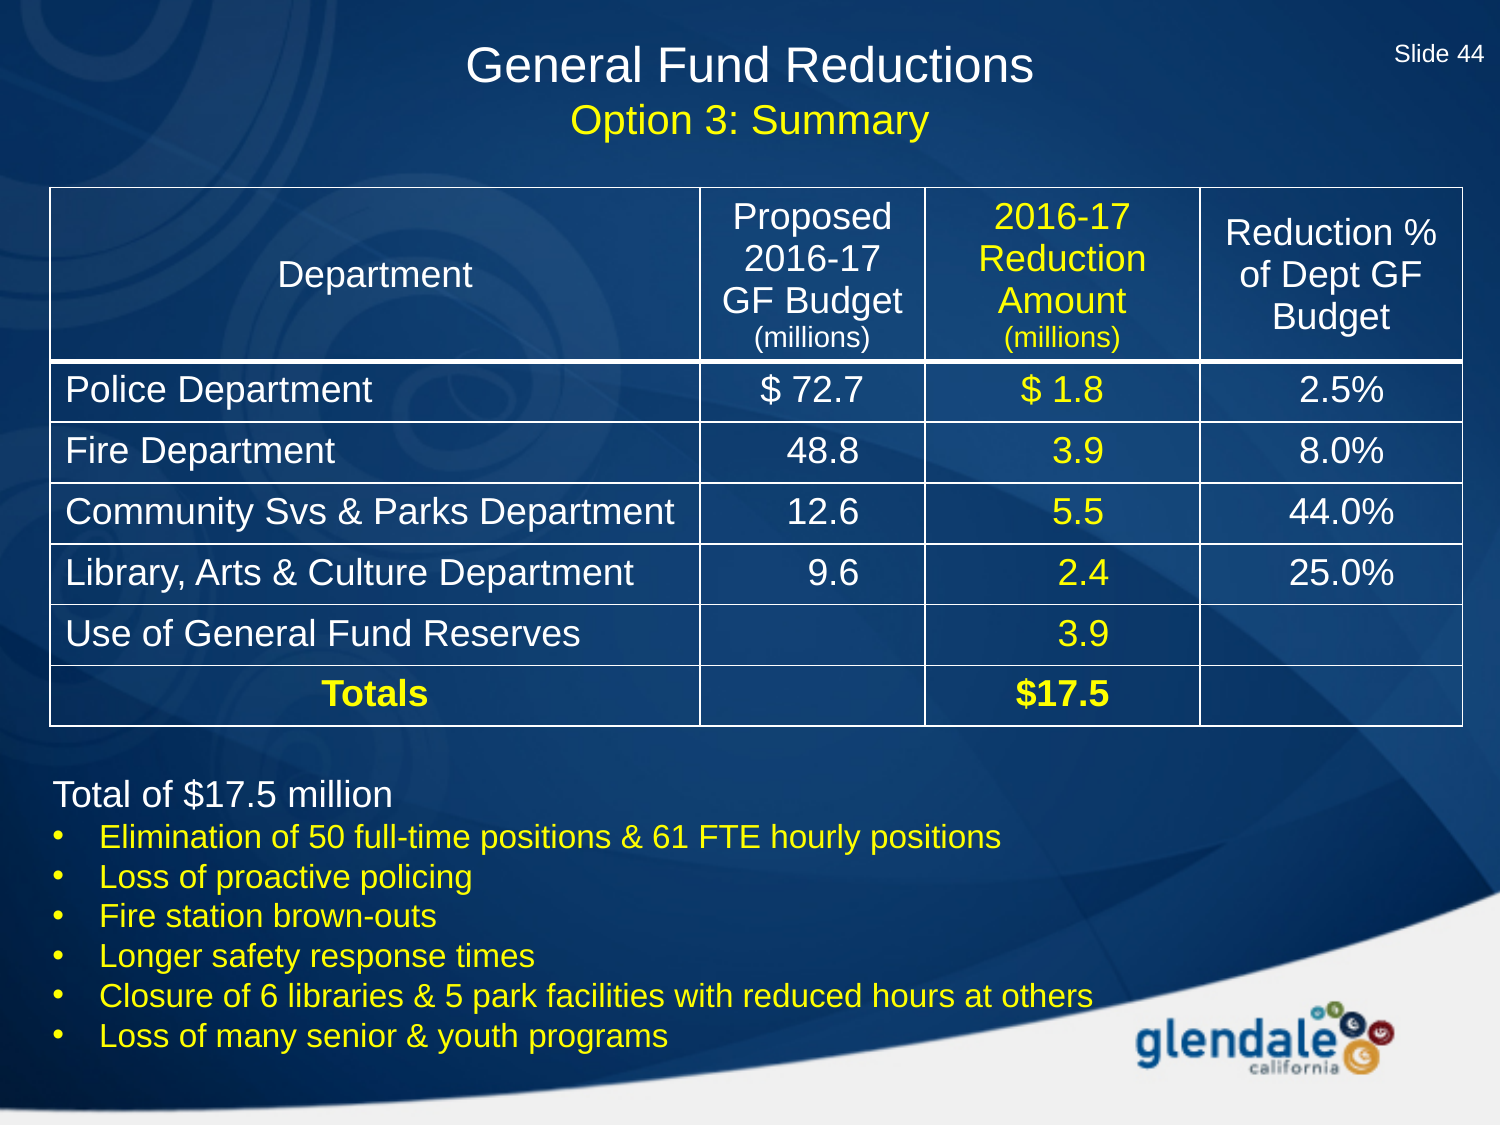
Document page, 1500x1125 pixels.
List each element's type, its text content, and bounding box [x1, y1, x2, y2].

table_cell Community Svs & Parks Department [51, 484, 699, 543]
picture [0, 0, 1500, 1125]
table_cell Use of General Fund Reserves [51, 605, 699, 665]
table_cell 3.9 [926, 605, 1199, 665]
table_cell 3.9 [926, 423, 1199, 482]
table_header Proposed 2016-17 GF Budget (millions) [701, 188, 924, 359]
table_cell 48.8 [701, 423, 924, 482]
table_cell 2.4 [926, 545, 1199, 604]
table_header Department [51, 188, 699, 359]
table_cell 2.5% [1201, 364, 1462, 421]
table_cell [701, 666, 924, 725]
table_cell [1201, 605, 1462, 665]
table_cell 8.0% [1201, 423, 1462, 482]
table_cell [1201, 666, 1462, 725]
slide_number Slide 44 [1149, 0, 1500, 75]
table_cell Library, Arts & Culture Department [51, 545, 699, 604]
table_cell 44.0% [1201, 484, 1462, 543]
table_cell 5.5 [926, 484, 1199, 543]
table_header 2016-17 Reduction Amount (millions) [926, 188, 1199, 359]
text_box Total of $17.5 million Elimination of 50 full-time positions & 61 FTE hourly positions Loss of proactive policing Fire station brown-outs Longer safety response times Closure of 6 libraries & 5 park facilities with reduced hours at others Loss of many senior & youth programs [37, 762, 1375, 1062]
table_cell 25.0% [1201, 545, 1462, 604]
table_cell Fire Department [51, 423, 699, 482]
title General Fund Reductions Option 3: Summary [50, 24, 1450, 150]
table_cell Police Department [51, 364, 699, 421]
table_header Reduction % of Dept GF Budget [1201, 188, 1462, 359]
table_cell $ 1.8 [926, 364, 1199, 421]
table_cell $ 72.7 [701, 364, 924, 421]
table_cell [701, 605, 924, 665]
table_cell Totals [51, 666, 699, 725]
table_cell 9.6 [701, 545, 924, 604]
table_cell $17.5 [926, 666, 1199, 725]
table_cell 12.6 [701, 484, 924, 543]
